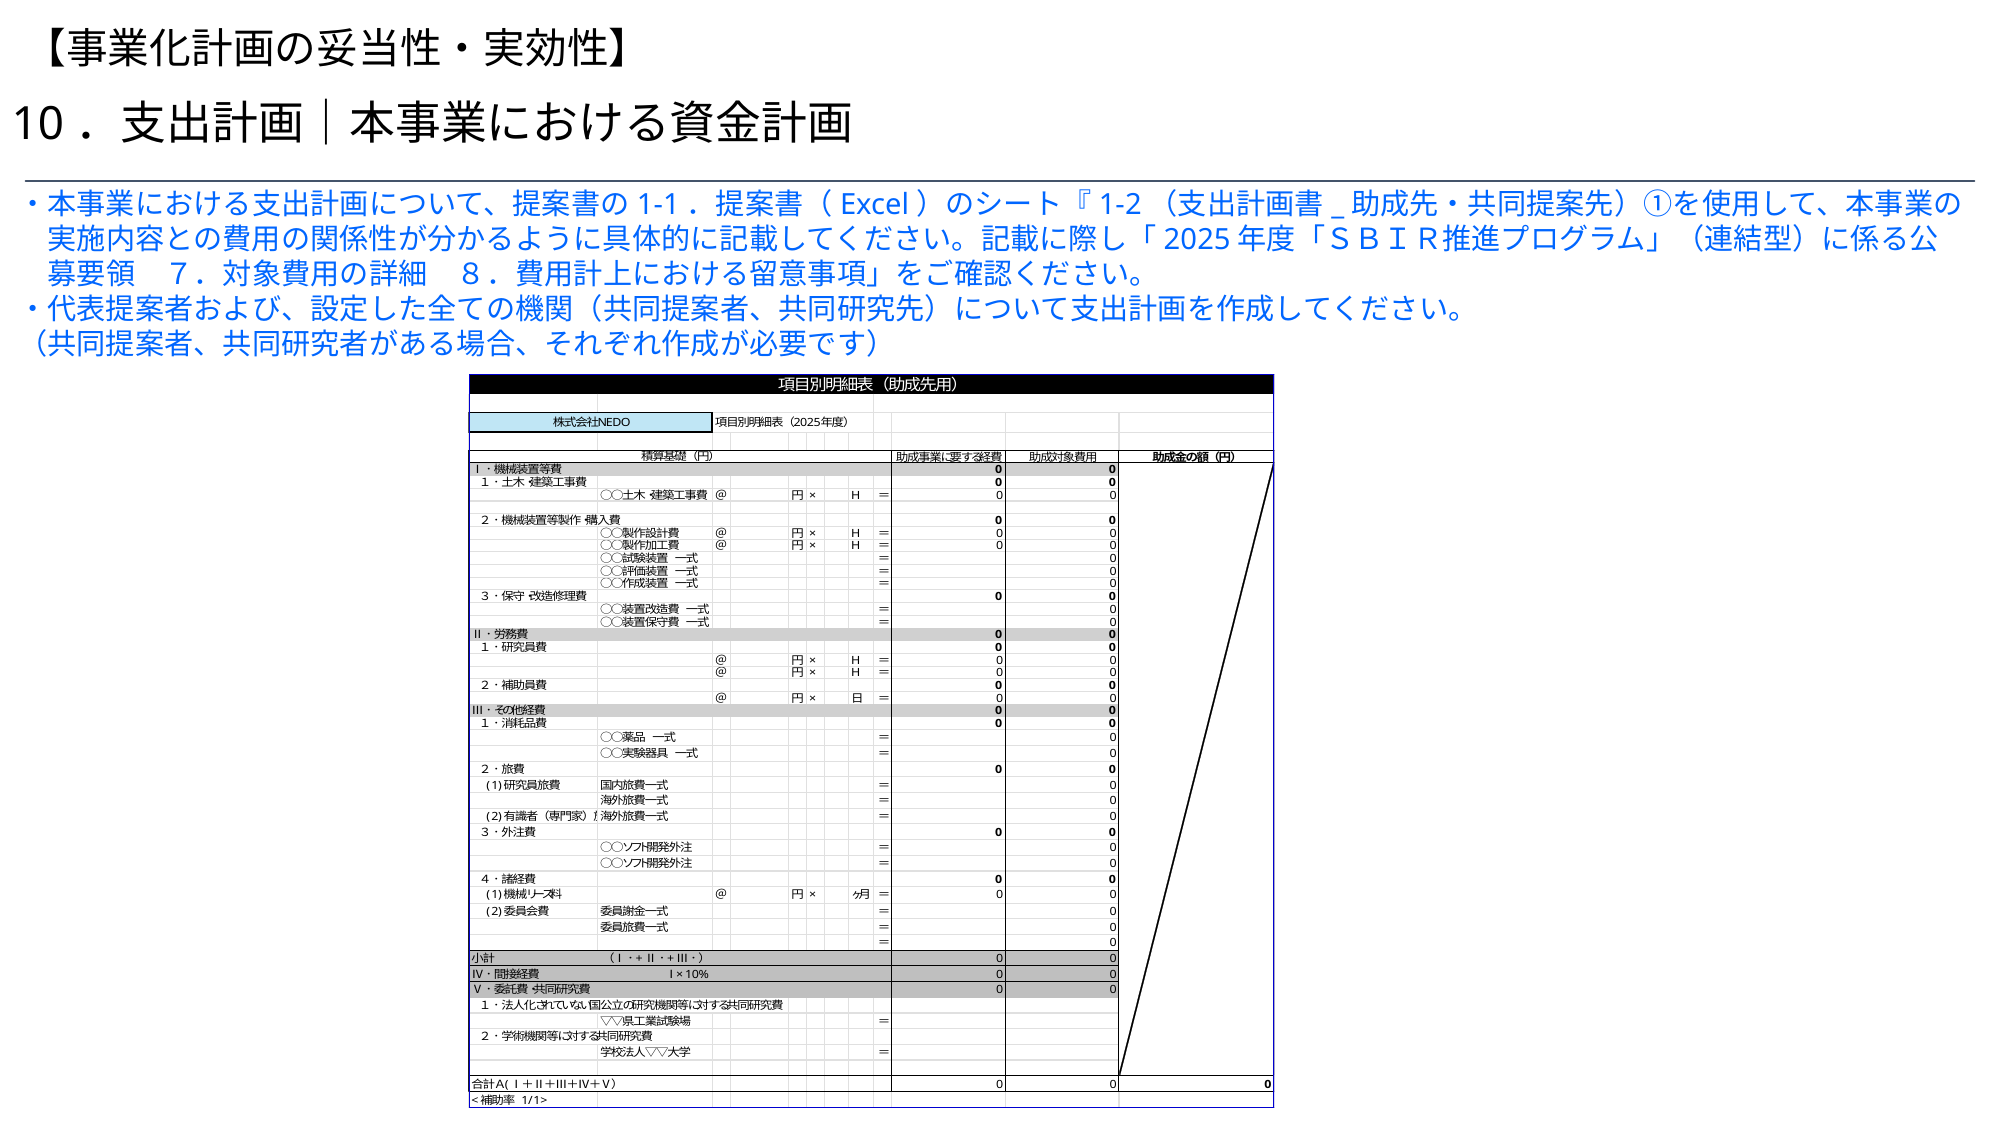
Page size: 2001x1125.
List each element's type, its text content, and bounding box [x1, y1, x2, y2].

picture [468, 373, 1276, 1109]
text_box ・本事業における支出計画について、提案書の1-1．提案書（Excel）のシート『1-2（支出計画書_助成先・共同提案先）①を使用して、本事業の実施内容との費用の関係性が分かるように具体的に記載してください。記載に際し「2025年度「ＳＢＩＲ推進プログラム」（連結型）に係る公募要領 ７．対象費用の詳細 ８．費用計上における留意事項」をご確認ください。 ・代表提案者および、設定した全ての機関（共同提案者、共同研究先）について支出計画を作成してください。 （共同提案者、共同研究者がある場合、それぞれ作成が必要です） [2, 160, 1981, 386]
text_box 10．支出計画｜本事業における資金計画 [11, 100, 853, 150]
text_box 【事業化計画の妥当性・実効性】 [24, 28, 1818, 74]
